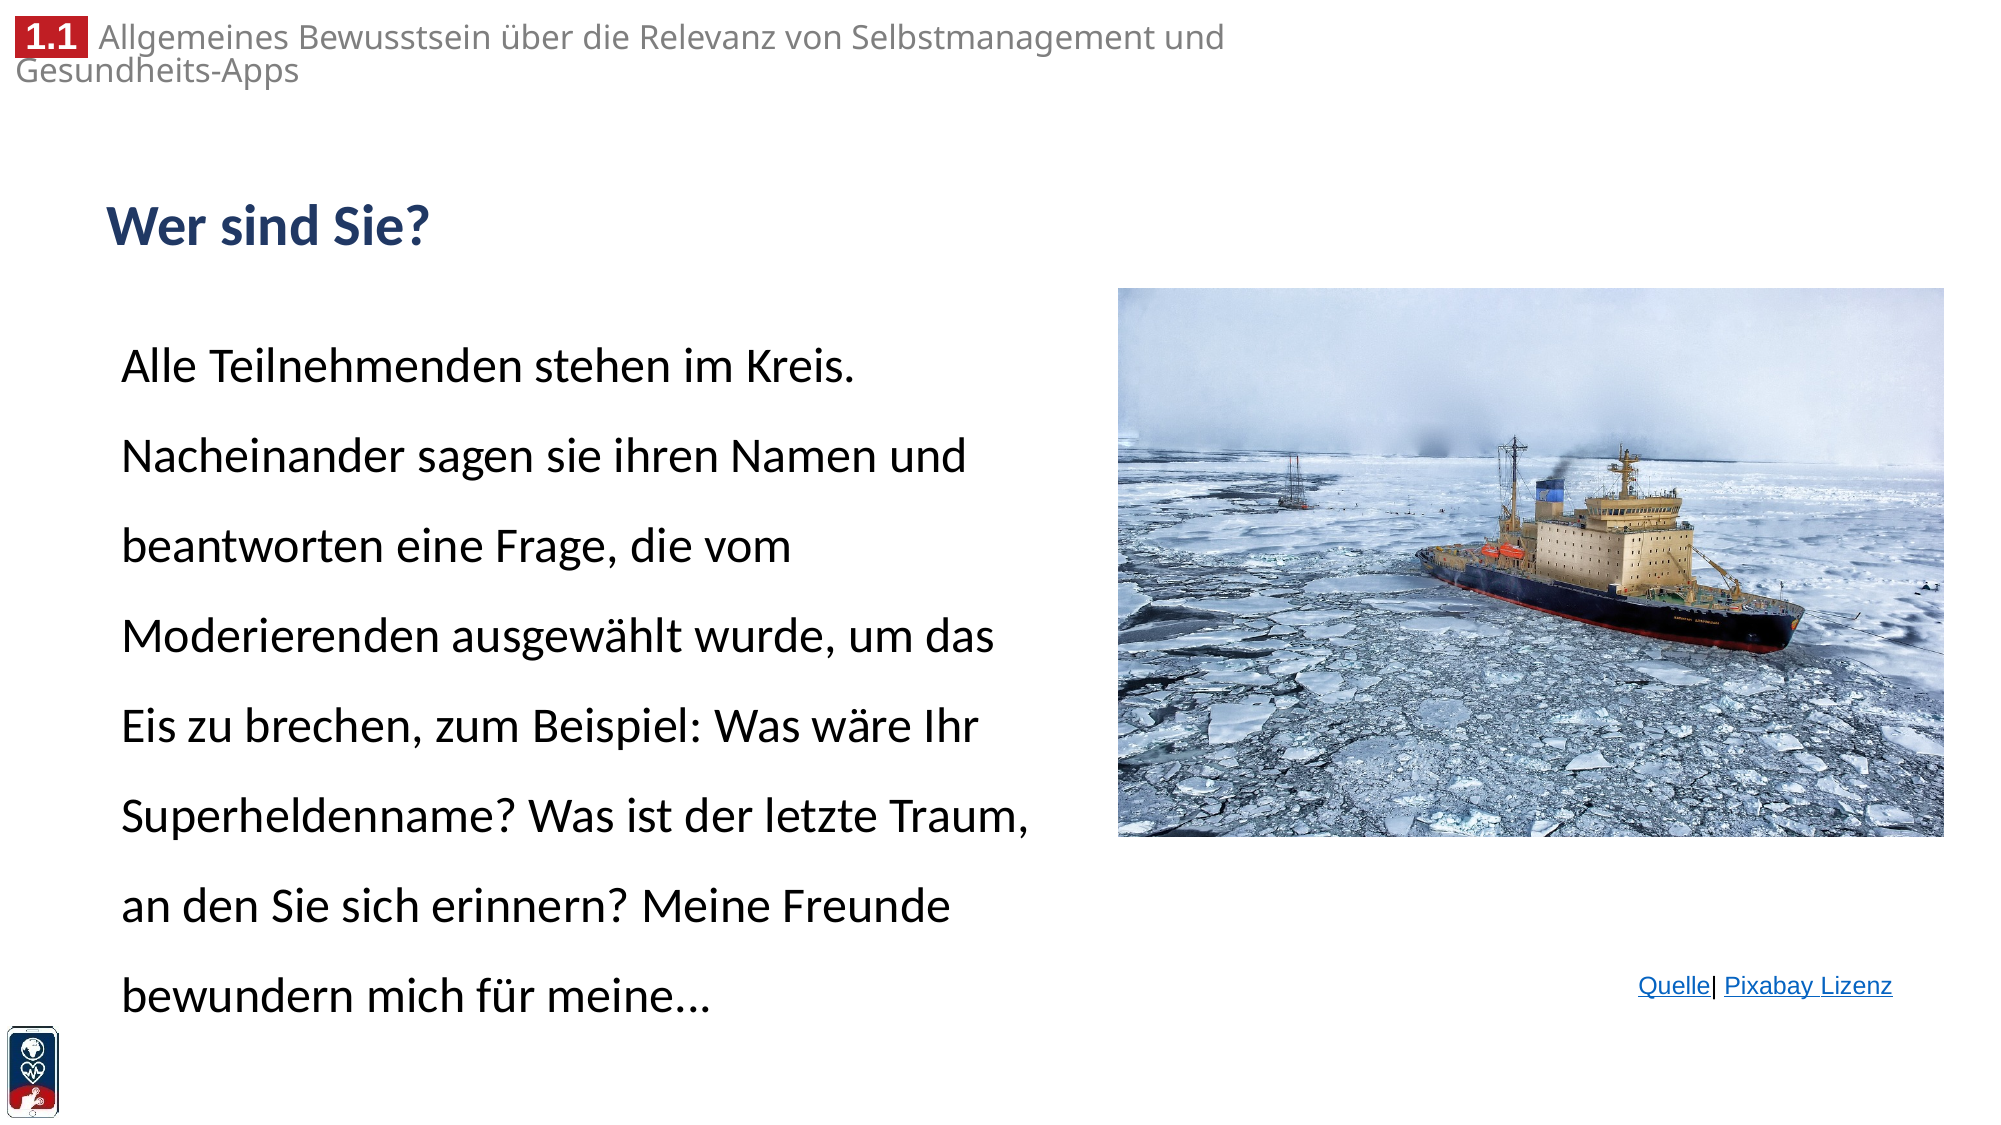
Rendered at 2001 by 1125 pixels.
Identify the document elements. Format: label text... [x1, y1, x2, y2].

list Alle Teilnehmenden stehen im Kreis. Nacheinander sagen sie ihren Namen und beantworten eine Frage, die vom Moderierenden ausgewählt wurde, um das Eis zu brechen, zum Beispiel: Was wäre Ihr Superheldenname? Was ist der letzte Traum, an den Sie sich erinnern? Meine Freunde bewundern mich für meine... [91, 295, 1075, 1098]
text_box Quelle| Pixabay Lizenz [1512, 961, 1908, 1007]
picture [1118, 288, 1944, 837]
title Wer sind Sie? [91, 177, 1962, 276]
picture [7, 1026, 59, 1118]
